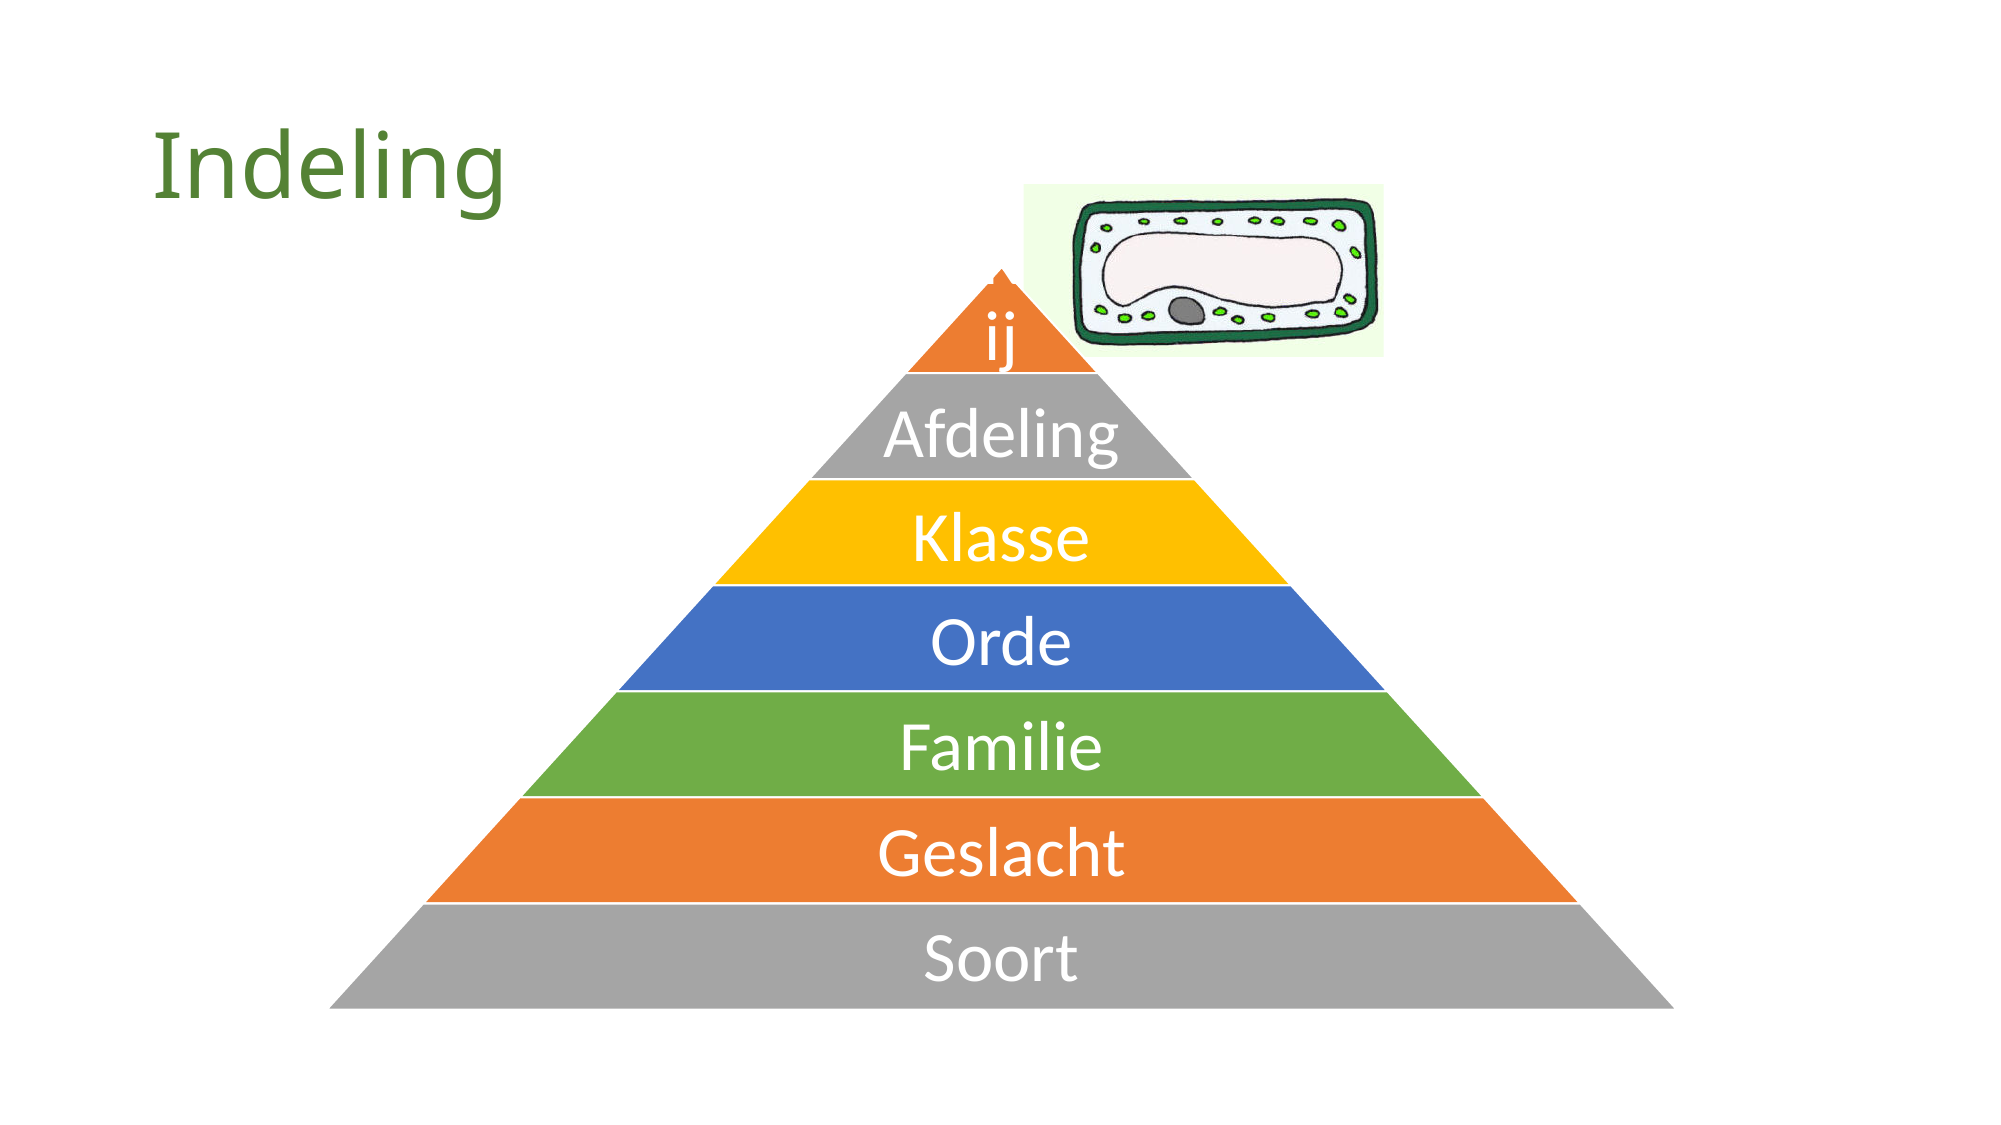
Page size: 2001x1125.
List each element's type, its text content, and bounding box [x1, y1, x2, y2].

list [326, 267, 1677, 1010]
title Indeling [137, 59, 1863, 278]
picture [1023, 184, 1384, 267]
